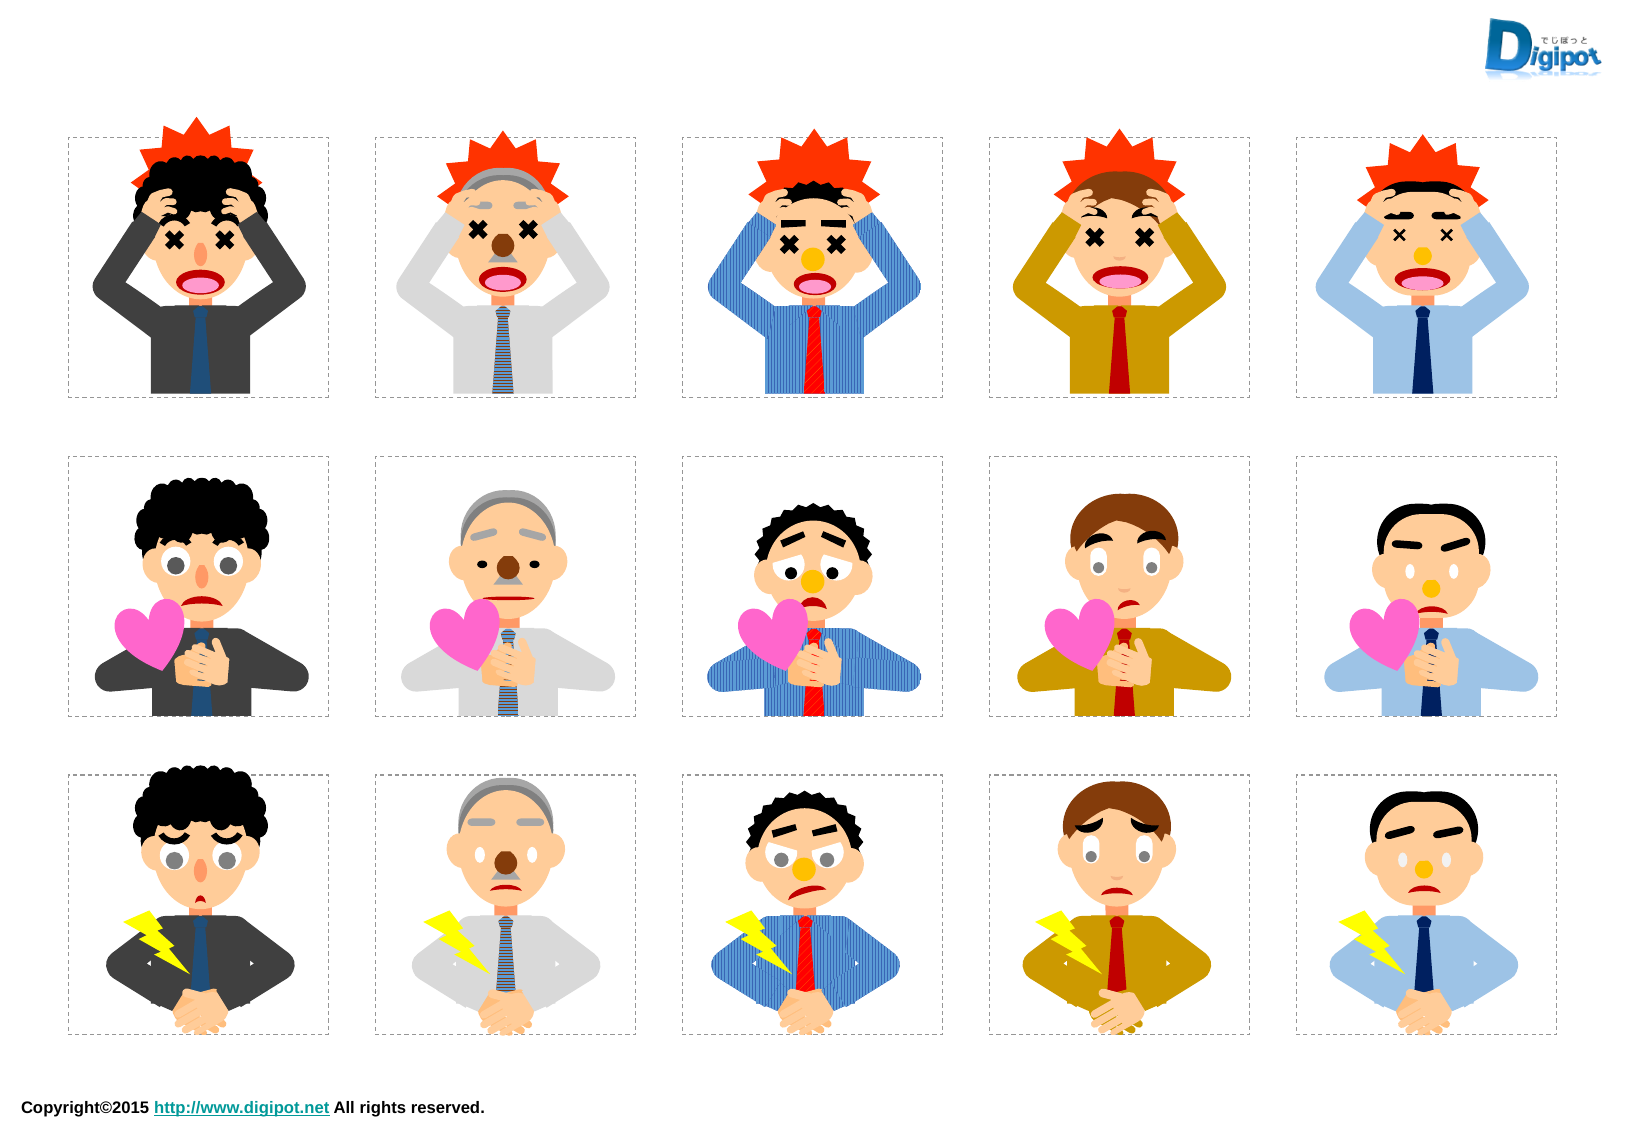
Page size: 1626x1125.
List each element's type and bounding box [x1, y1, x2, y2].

text_box [105, 765, 296, 1033]
text_box [411, 777, 601, 1033]
text_box [704, 502, 924, 717]
text_box [397, 130, 609, 394]
text_box [398, 489, 618, 717]
text_box [93, 116, 305, 394]
text_box [1321, 503, 1541, 717]
text_box [1014, 493, 1234, 717]
text_box [1014, 128, 1225, 394]
text_box [1022, 781, 1212, 1033]
text_box [92, 477, 312, 717]
text_box [709, 128, 920, 394]
text_box [711, 790, 901, 1033]
text_box [1329, 791, 1519, 1033]
picture [1485, 18, 1602, 82]
text_box [1316, 133, 1528, 394]
